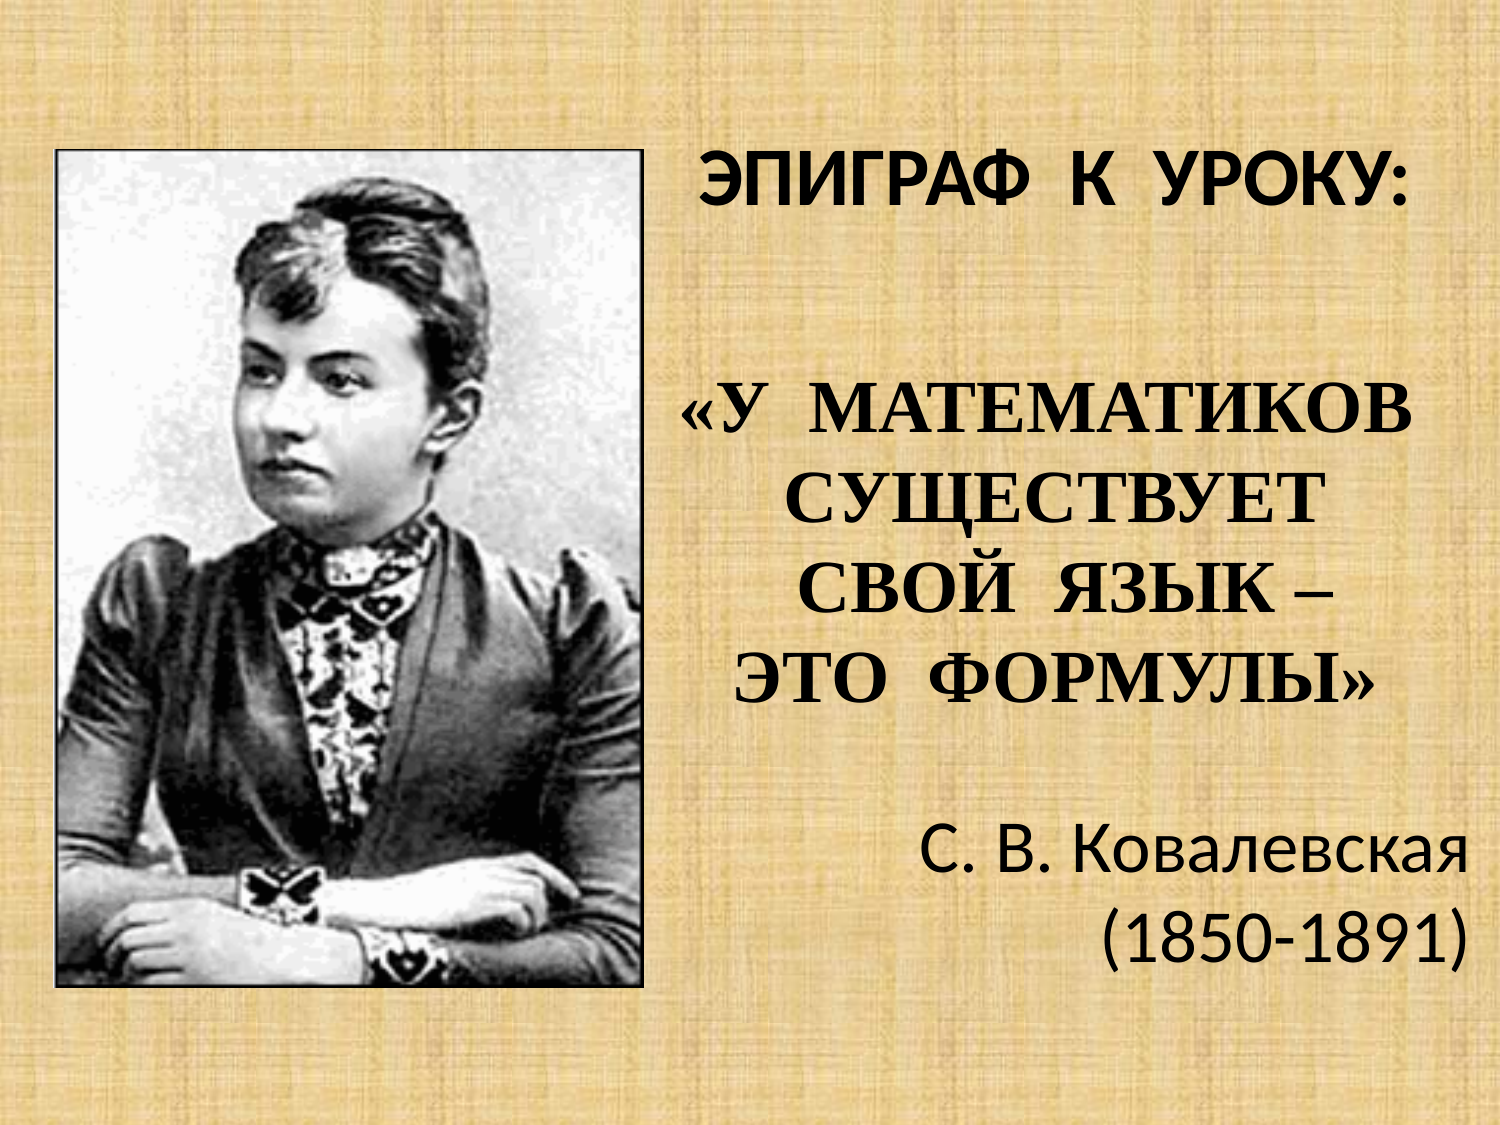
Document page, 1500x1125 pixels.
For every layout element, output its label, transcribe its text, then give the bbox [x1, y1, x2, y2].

picture [0, 0, 1500, 1125]
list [52, 148, 644, 989]
title ЭПИГРАФ К УРОКУ: [604, 78, 1500, 266]
text_box «У МАТЕМАТИКОВ СУЩЕСТВУЕТ СВОЙ ЯЗЫК – ЭТО ФОРМУЛЫ» С. В. Ковалевская (1850-1891) [648, 349, 1487, 985]
